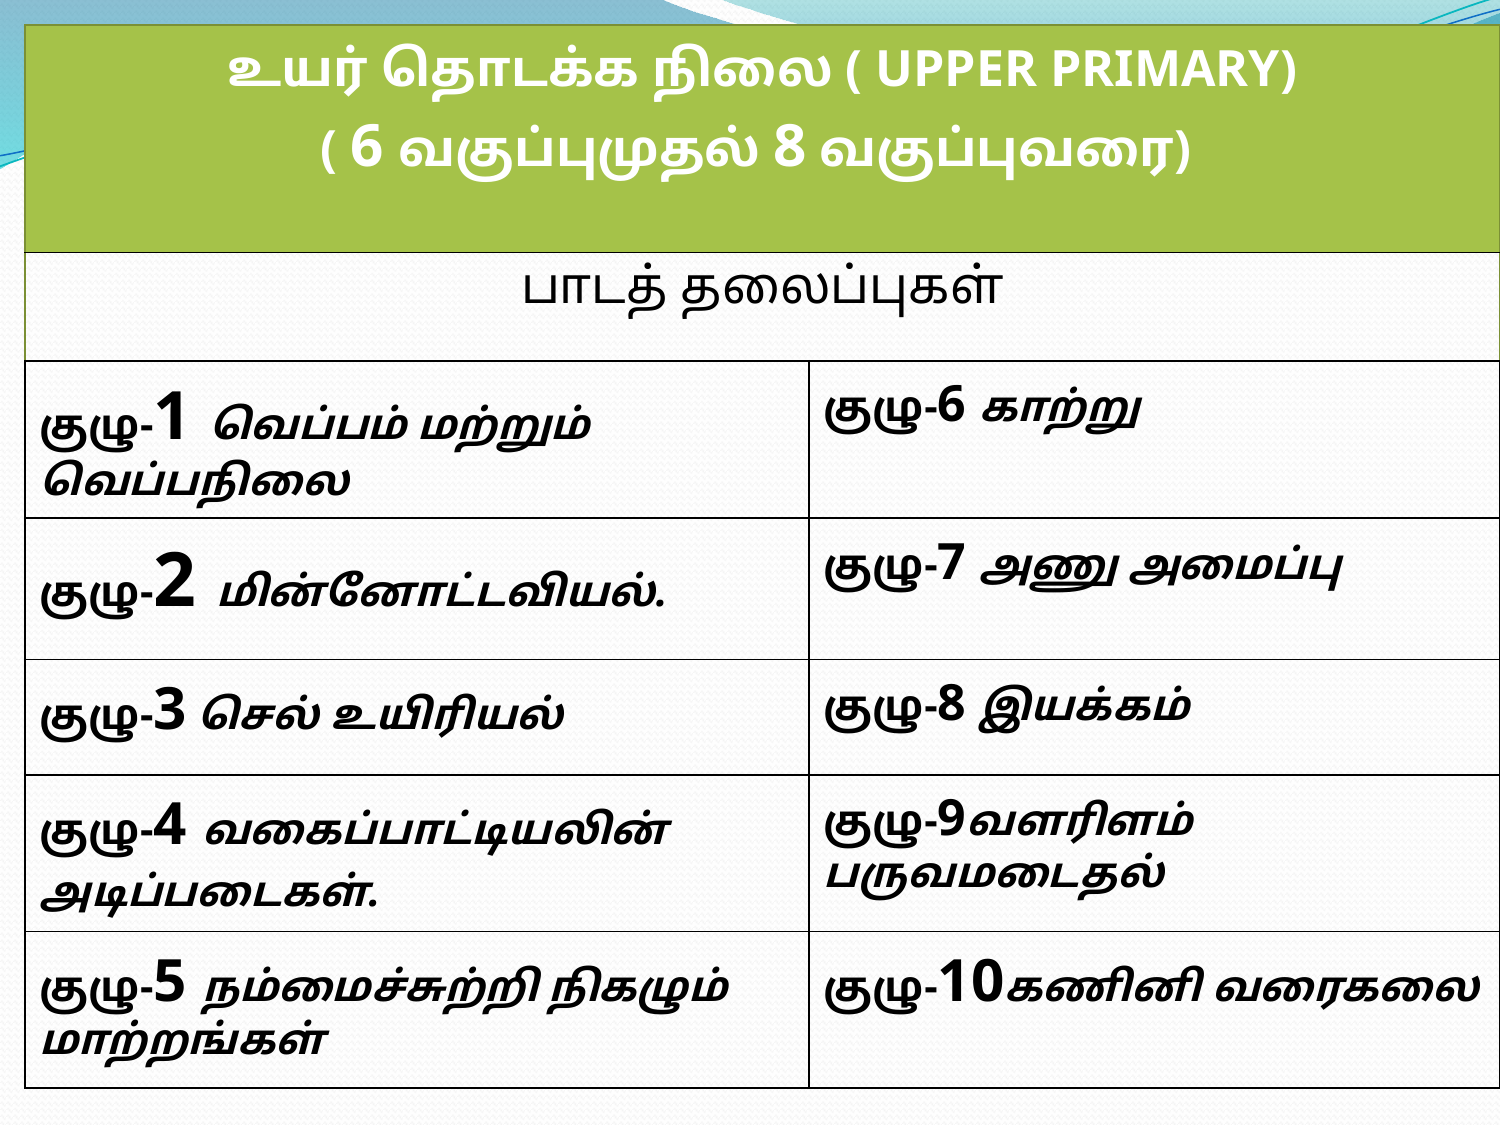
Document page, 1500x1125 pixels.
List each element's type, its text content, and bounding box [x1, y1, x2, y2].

table_cell பாடத் தலைப்புகள் [26, 253, 1499, 360]
table_cell குழு-2 மின்னோட்டவியல். [26, 519, 808, 659]
table_cell குழு-3 செல் உயிரியல் [26, 660, 808, 774]
table_cell குழு-8 இயக்கம் [810, 660, 1499, 774]
table_cell குழு-1 வெப்பம் மற்றும் வெப்பநிலை [26, 362, 808, 517]
table_header உயர் தொடக்க நிலை ( UPPER PRIMARY) ( 6 வகுப்புமுதல் 8 வகுப்புவரை) [26, 26, 1499, 252]
table_cell குழு-5 நம்மைச்சுற்றி நிகழும் மாற்றங்கள் [26, 932, 808, 1087]
table_cell குழு-6 காற்று [810, 362, 1499, 517]
table_cell குழு-4 வகைப்பாட்டியலின் அடிப்படைகள். [26, 776, 808, 931]
table_cell குழு-7 அணு அமைப்பு [810, 519, 1499, 659]
table_cell குழு-10கணினி வரைகலை [810, 932, 1499, 1087]
table_cell குழு-9வளரிளம் பருவமடைதல் [810, 776, 1499, 931]
